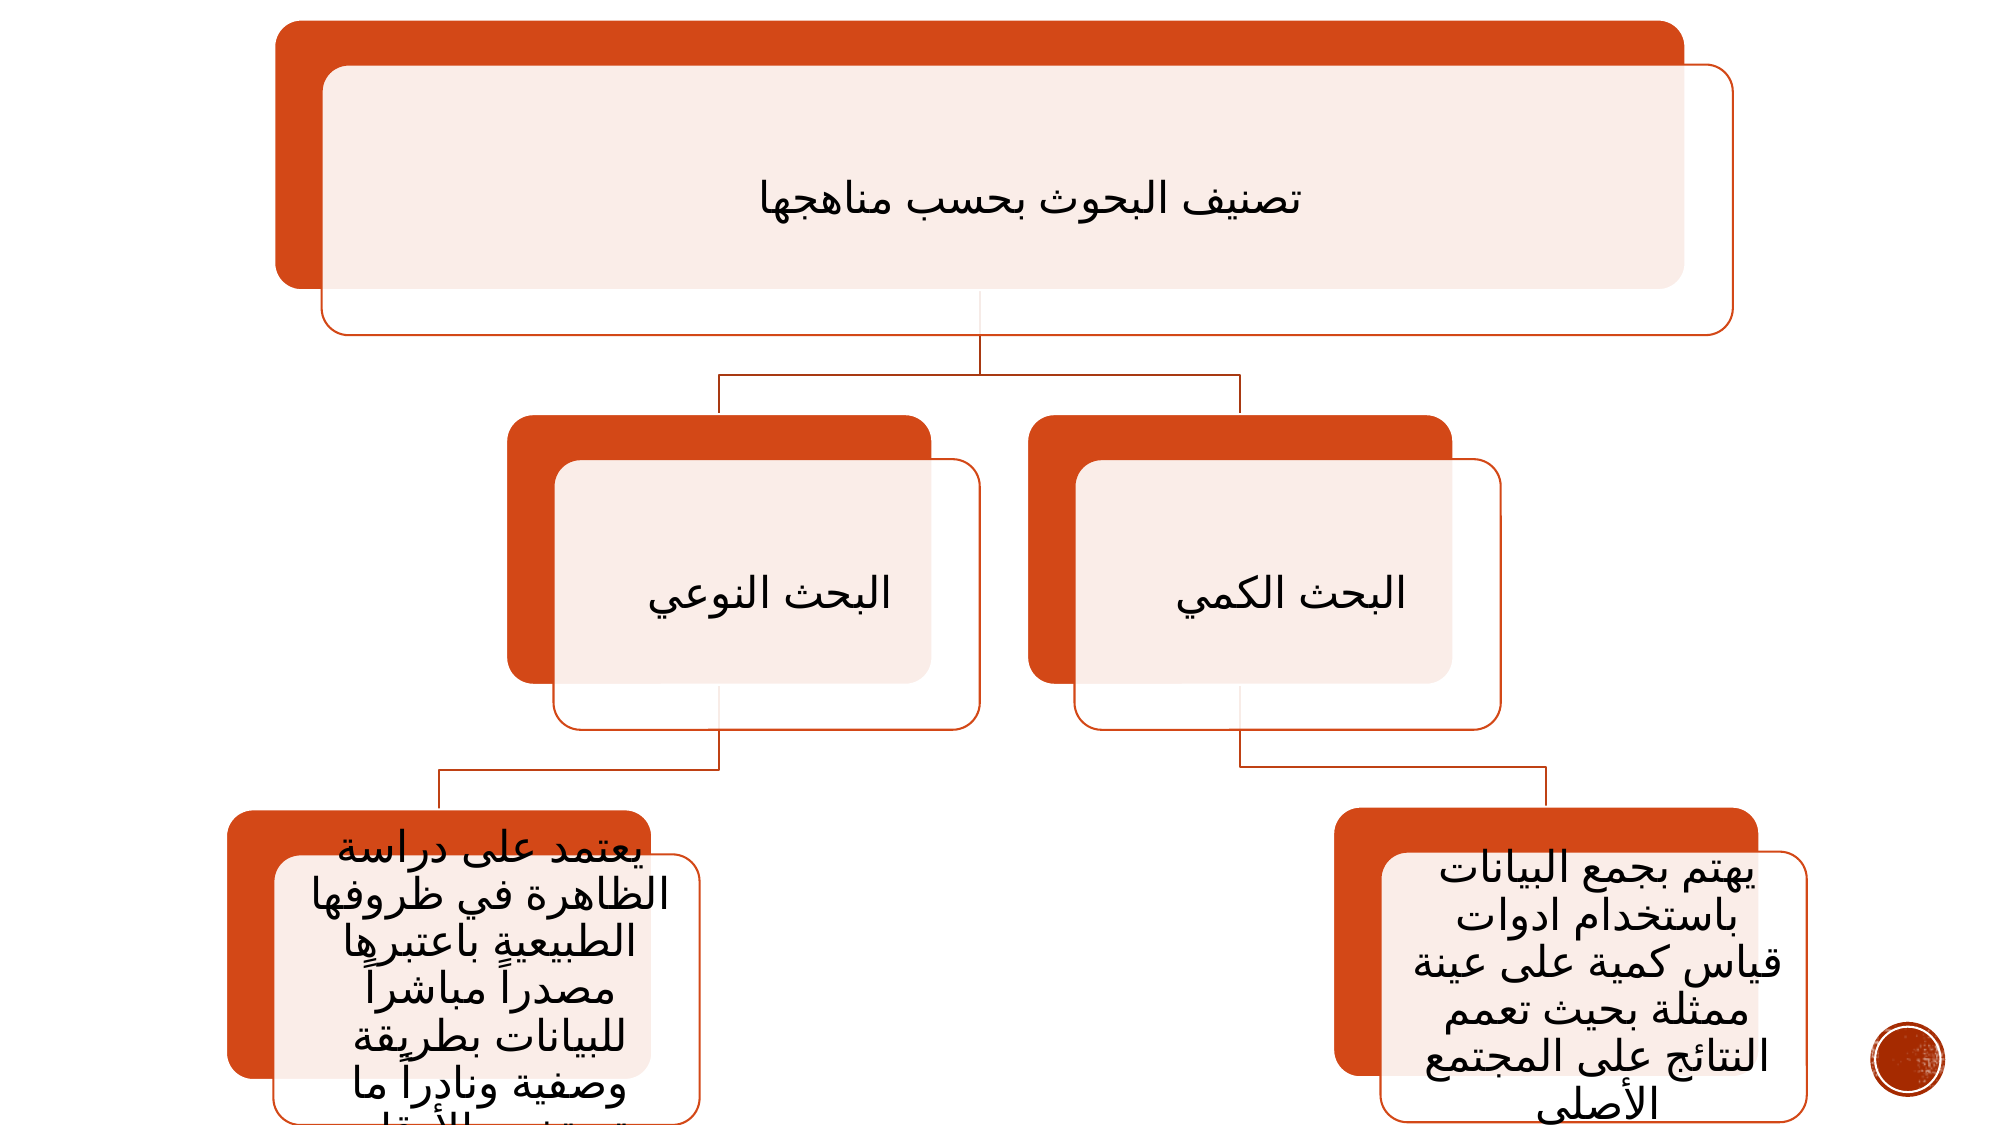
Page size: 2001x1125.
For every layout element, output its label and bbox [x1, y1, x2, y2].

list [56, 22, 1952, 1122]
